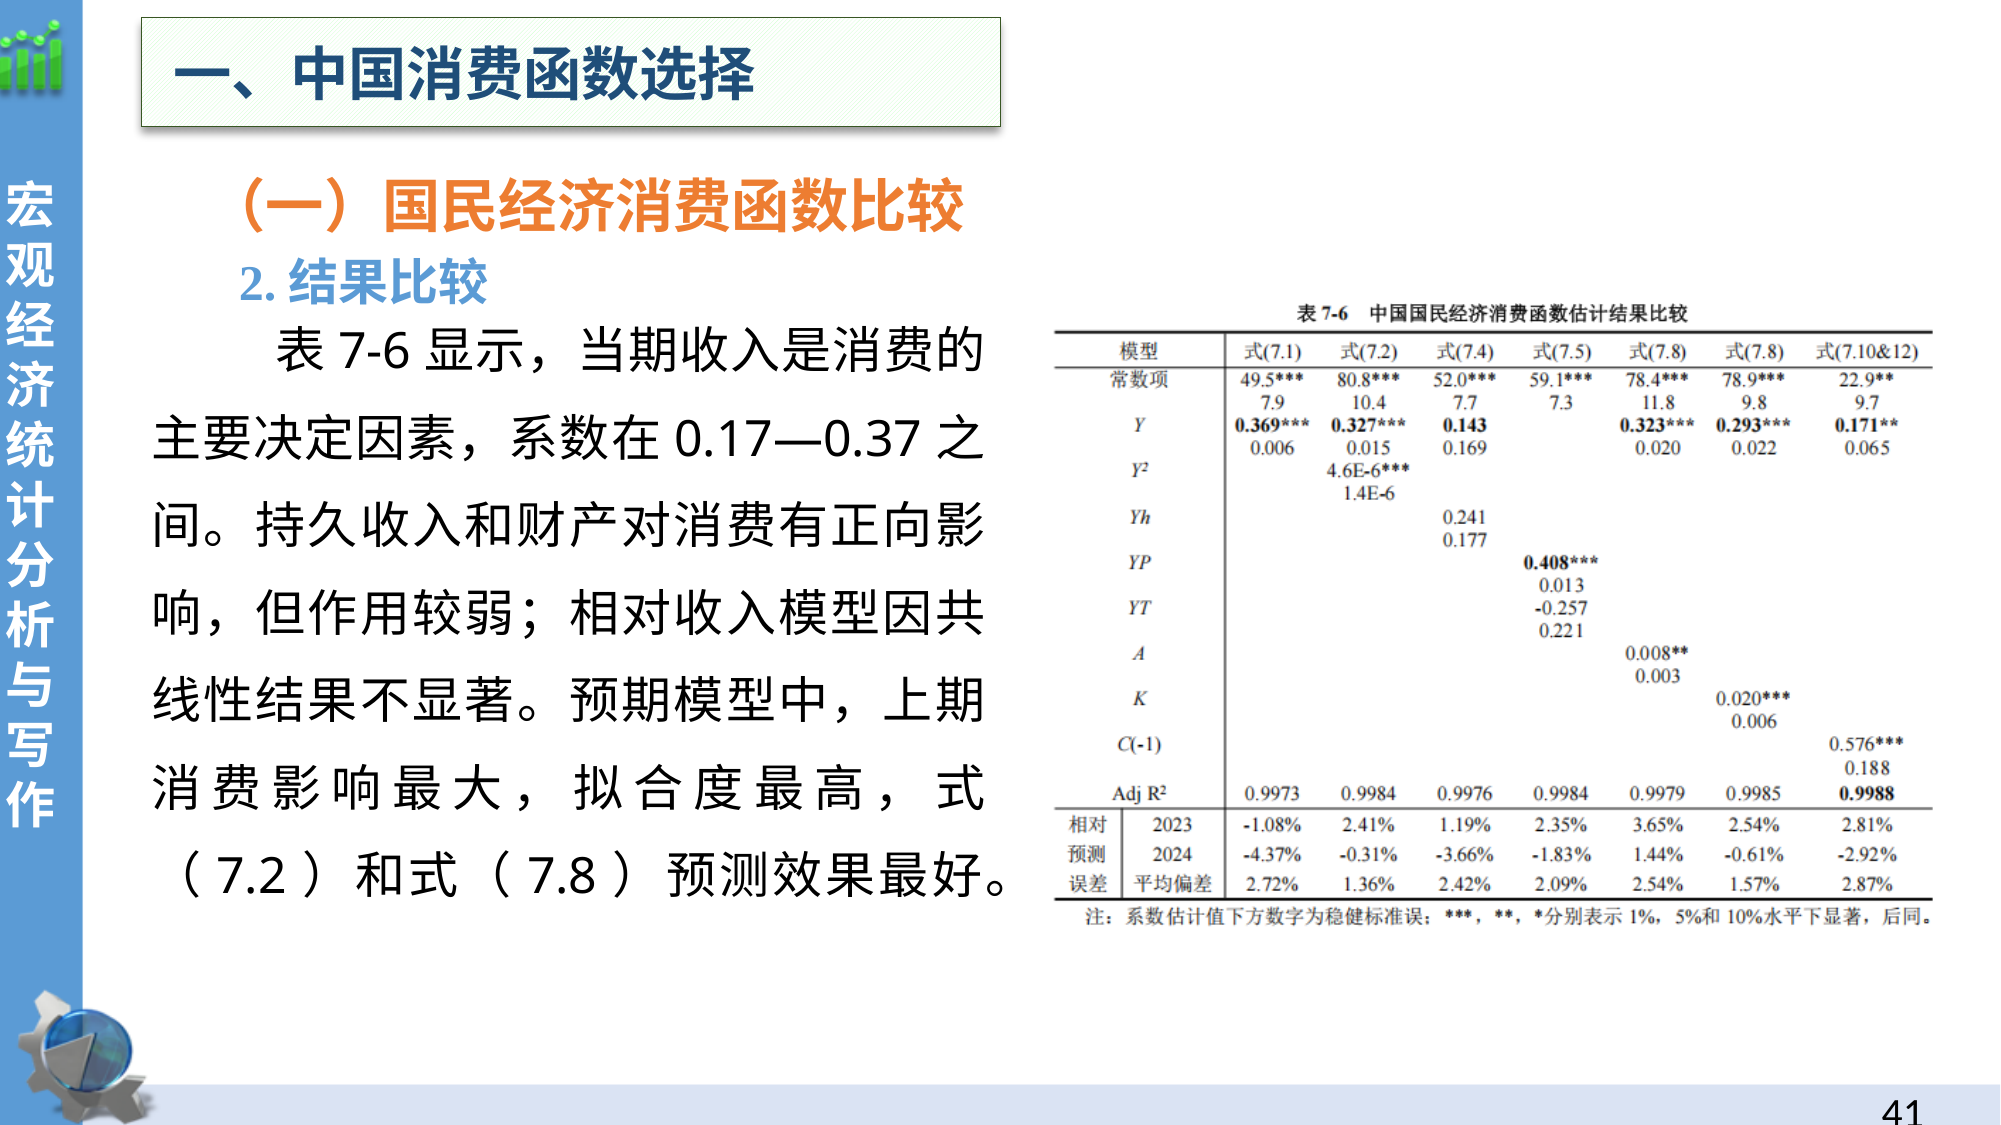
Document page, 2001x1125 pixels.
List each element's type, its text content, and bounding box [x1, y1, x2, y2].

text_box 表7-6显示，当期收入是消费的主要决定因素，系数在0.17—0.37之间。持久收入和财产对消费有正向影响，但作用较弱；相对收入模型因共线性结果不显著。预期模型中，上期消费影响最大，拟合度最高，式（7.2）和式（7.8）预测效果最好。 [98, 283, 1000, 999]
list 2.结果比较 [98, 215, 1968, 393]
slide_number 40 [1786, 1085, 1940, 1125]
text_box （一）国民经济消费函数比较 [84, 126, 1432, 247]
text_box 一、中国消费函数选择 [141, 17, 1000, 126]
picture [0, 0, 2001, 1125]
